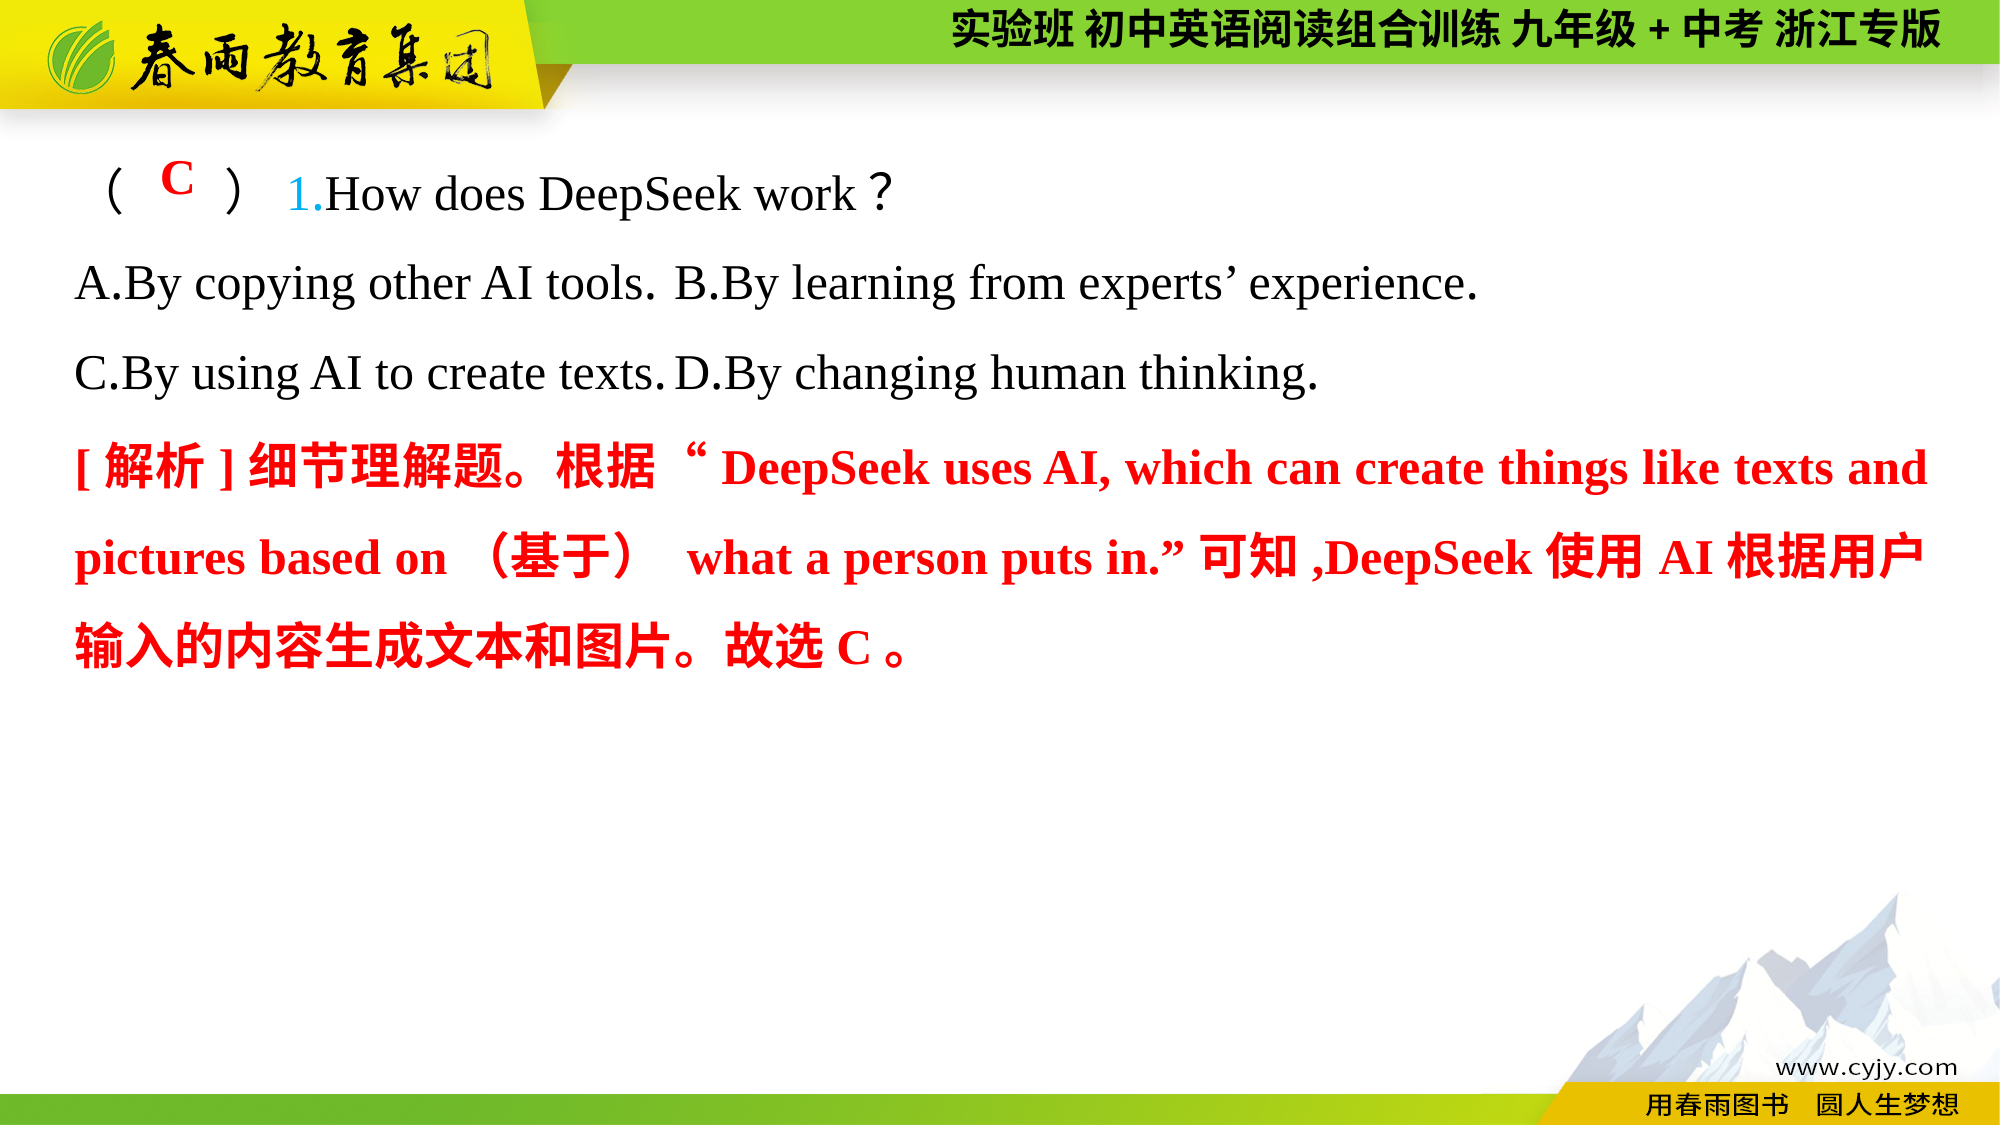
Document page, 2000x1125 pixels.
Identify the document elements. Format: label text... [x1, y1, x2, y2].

text_box C [144, 137, 211, 212]
picture [0, 0, 2000, 1125]
text_box [解析]细节理解题。根据“DeepSeek uses AI, which can create things like texts and pictures based on（基于） what a person puts in.”可知,DeepSeek使用AI根据用户输入的内容生成文本和图片。故选C。 [59, 397, 1944, 683]
list （ ）1.How does DeepSeek work？ A.By copying other AI tools. B.By learning from experts’ experience. C.By using AI to create texts. D.By changing human thinking. [59, 122, 1944, 397]
